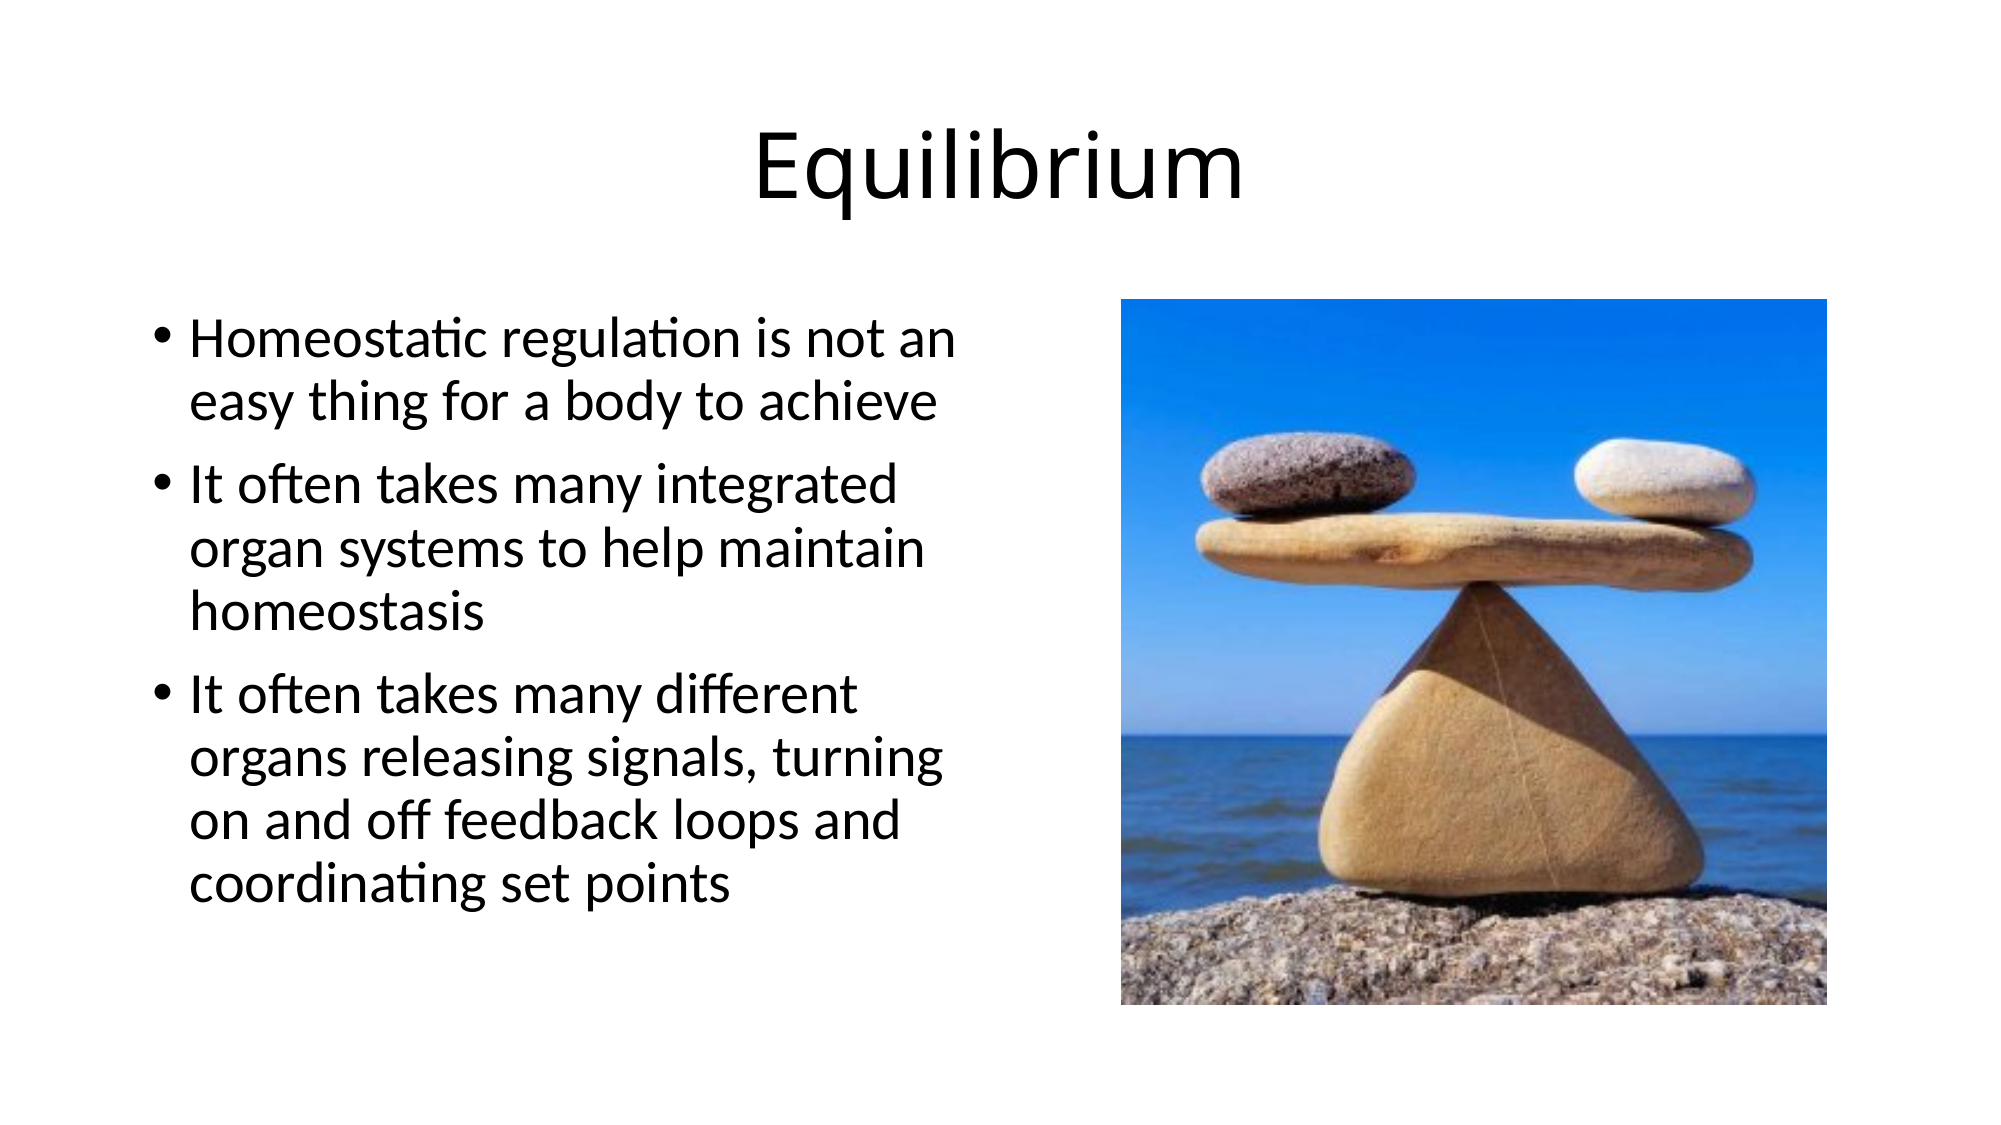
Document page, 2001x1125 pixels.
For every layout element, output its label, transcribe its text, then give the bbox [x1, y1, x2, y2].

picture [1121, 299, 1827, 1005]
title Equilibrium [137, 59, 1863, 278]
list Homeostatic regulation is not an easy thing for a body to achieve It often takes many integrated organ systems to help maintain homeostasis It often takes many different organs releasing signals, turning on and off feedback loops and coordinating set points [137, 299, 988, 1014]
